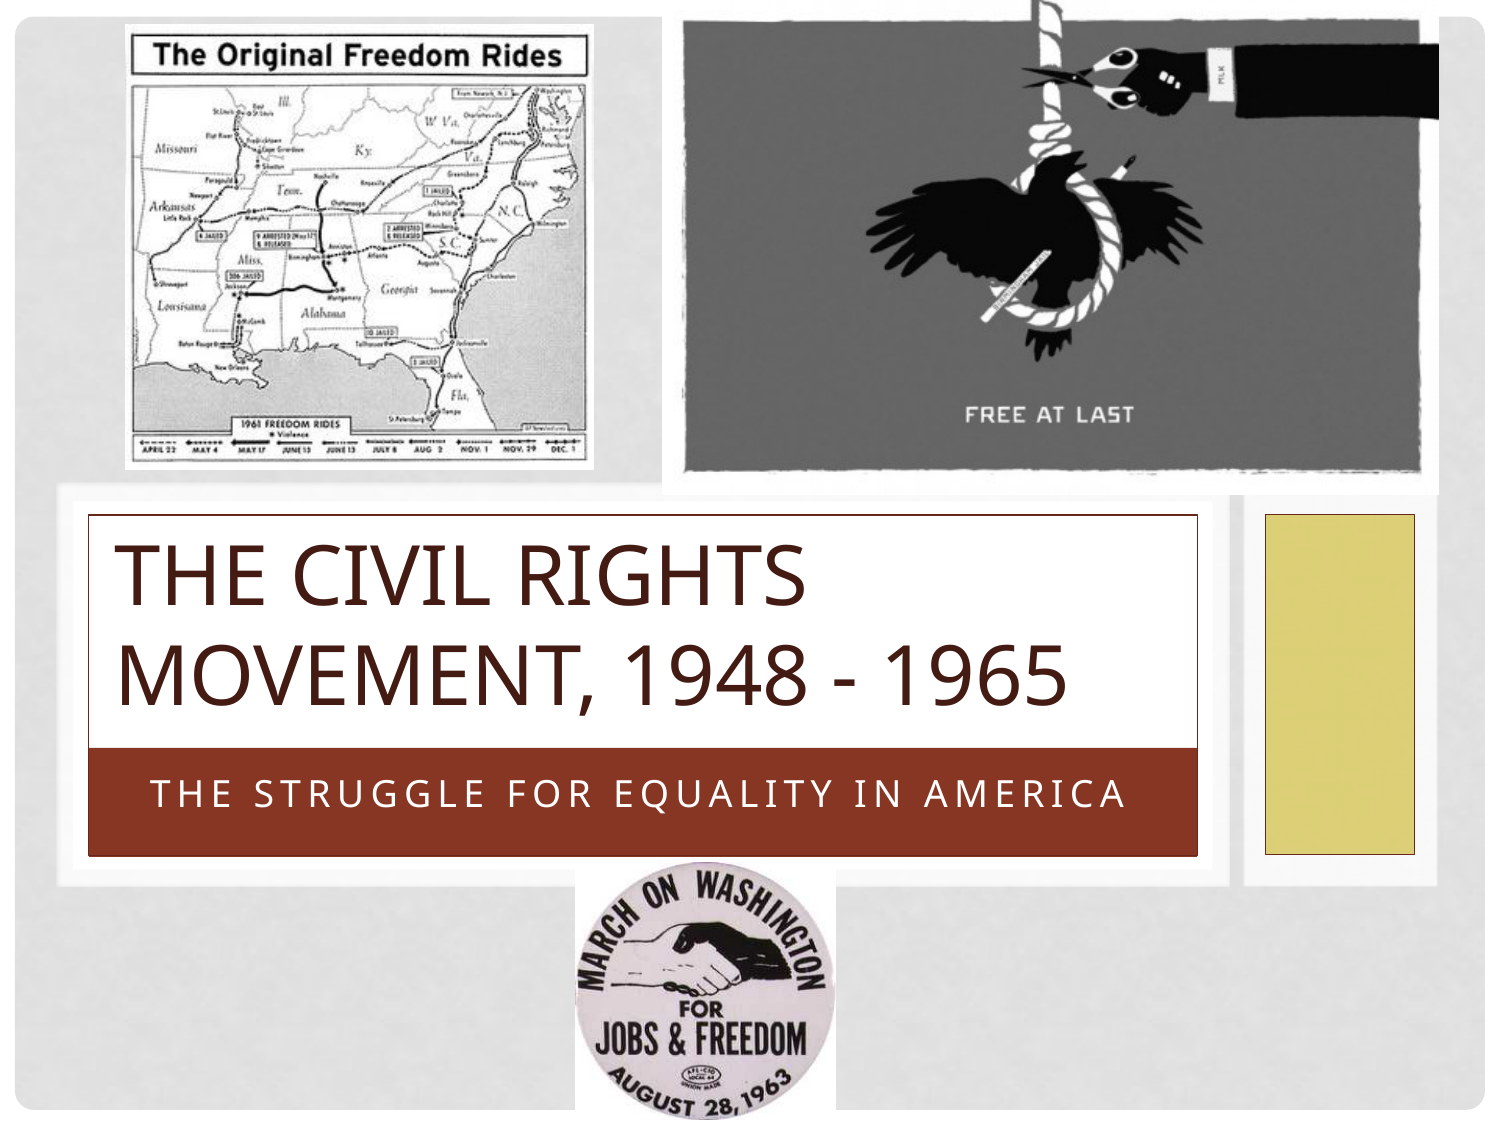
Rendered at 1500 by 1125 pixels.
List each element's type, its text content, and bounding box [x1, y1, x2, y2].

picture [574, 862, 837, 1120]
picture [662, 0, 1439, 495]
title The Civil Rights Movement, 1948 - 1965 [99, 529, 1187, 730]
picture [124, 24, 594, 471]
subtitle The Struggle for Equality in America [99, 762, 1175, 838]
